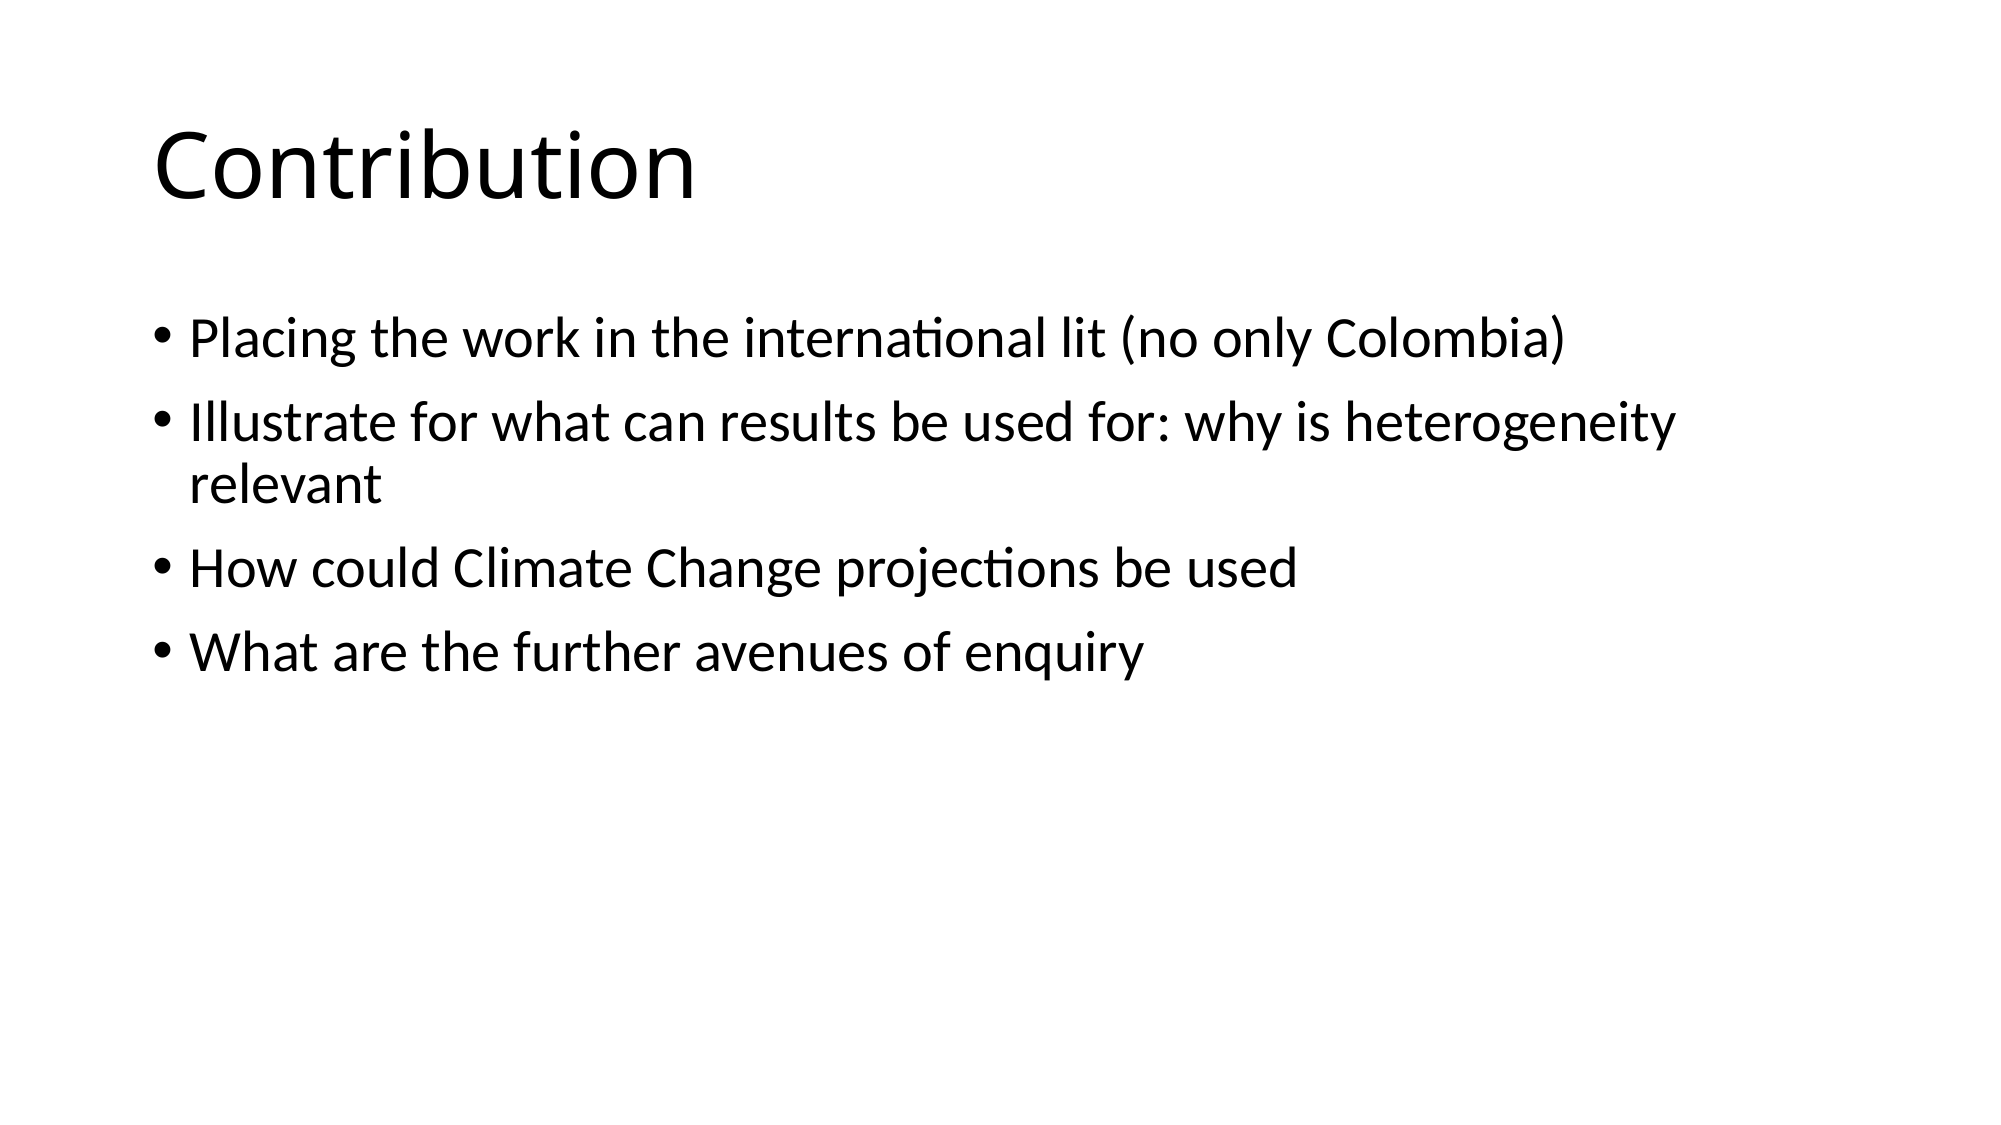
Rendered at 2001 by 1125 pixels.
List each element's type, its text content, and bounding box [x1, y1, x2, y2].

title Contribution [137, 59, 1863, 278]
list Placing the work in the international lit (no only Colombia) Illustrate for what can results be used for: why is heterogeneity relevant How could Climate Change projections be used What are the further avenues of enquiry [137, 299, 1863, 1014]
